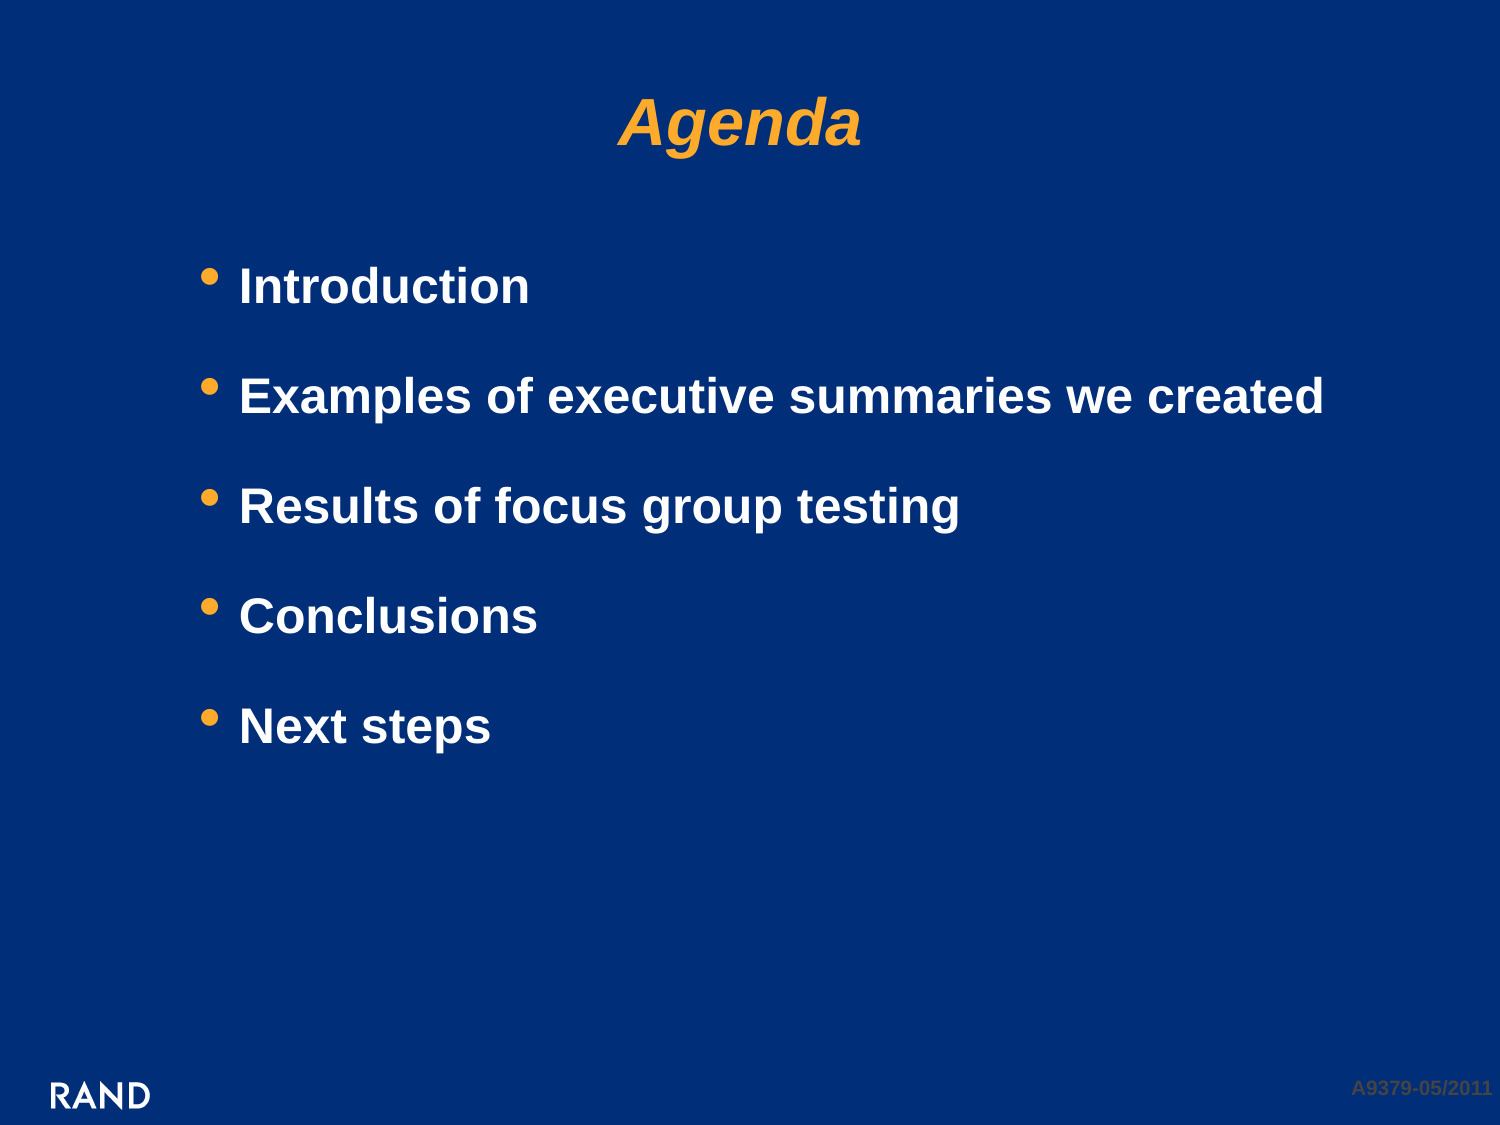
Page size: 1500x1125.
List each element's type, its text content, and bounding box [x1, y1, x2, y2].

picture [50, 1079, 151, 1110]
title Agenda [0, 24, 1500, 213]
list Introduction Examples of executive summaries we created Results of focus group testing Conclusions Next steps [130, 245, 1413, 996]
